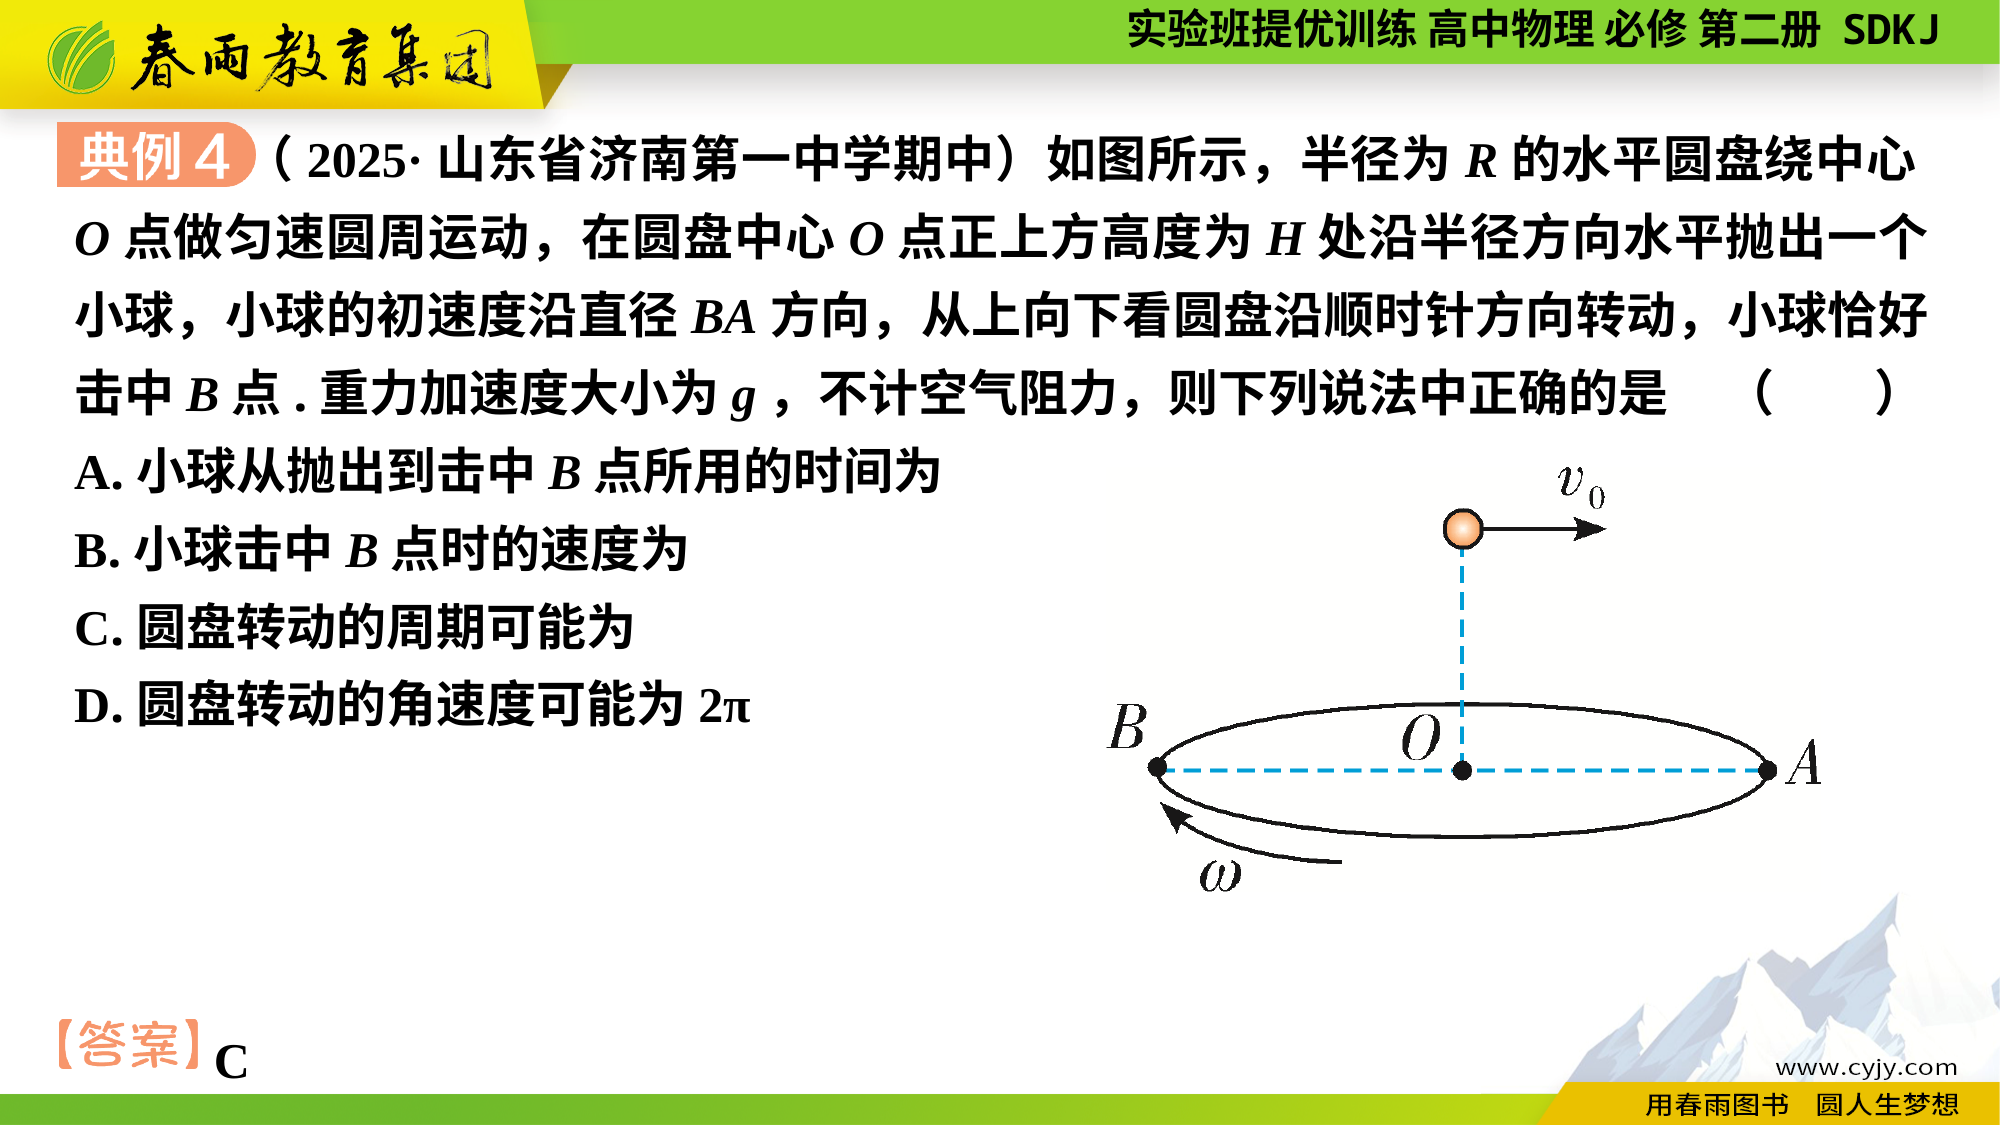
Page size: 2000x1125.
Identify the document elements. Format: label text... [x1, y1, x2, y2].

picture [0, 0, 2000, 1125]
text_box C [199, 990, 265, 1096]
